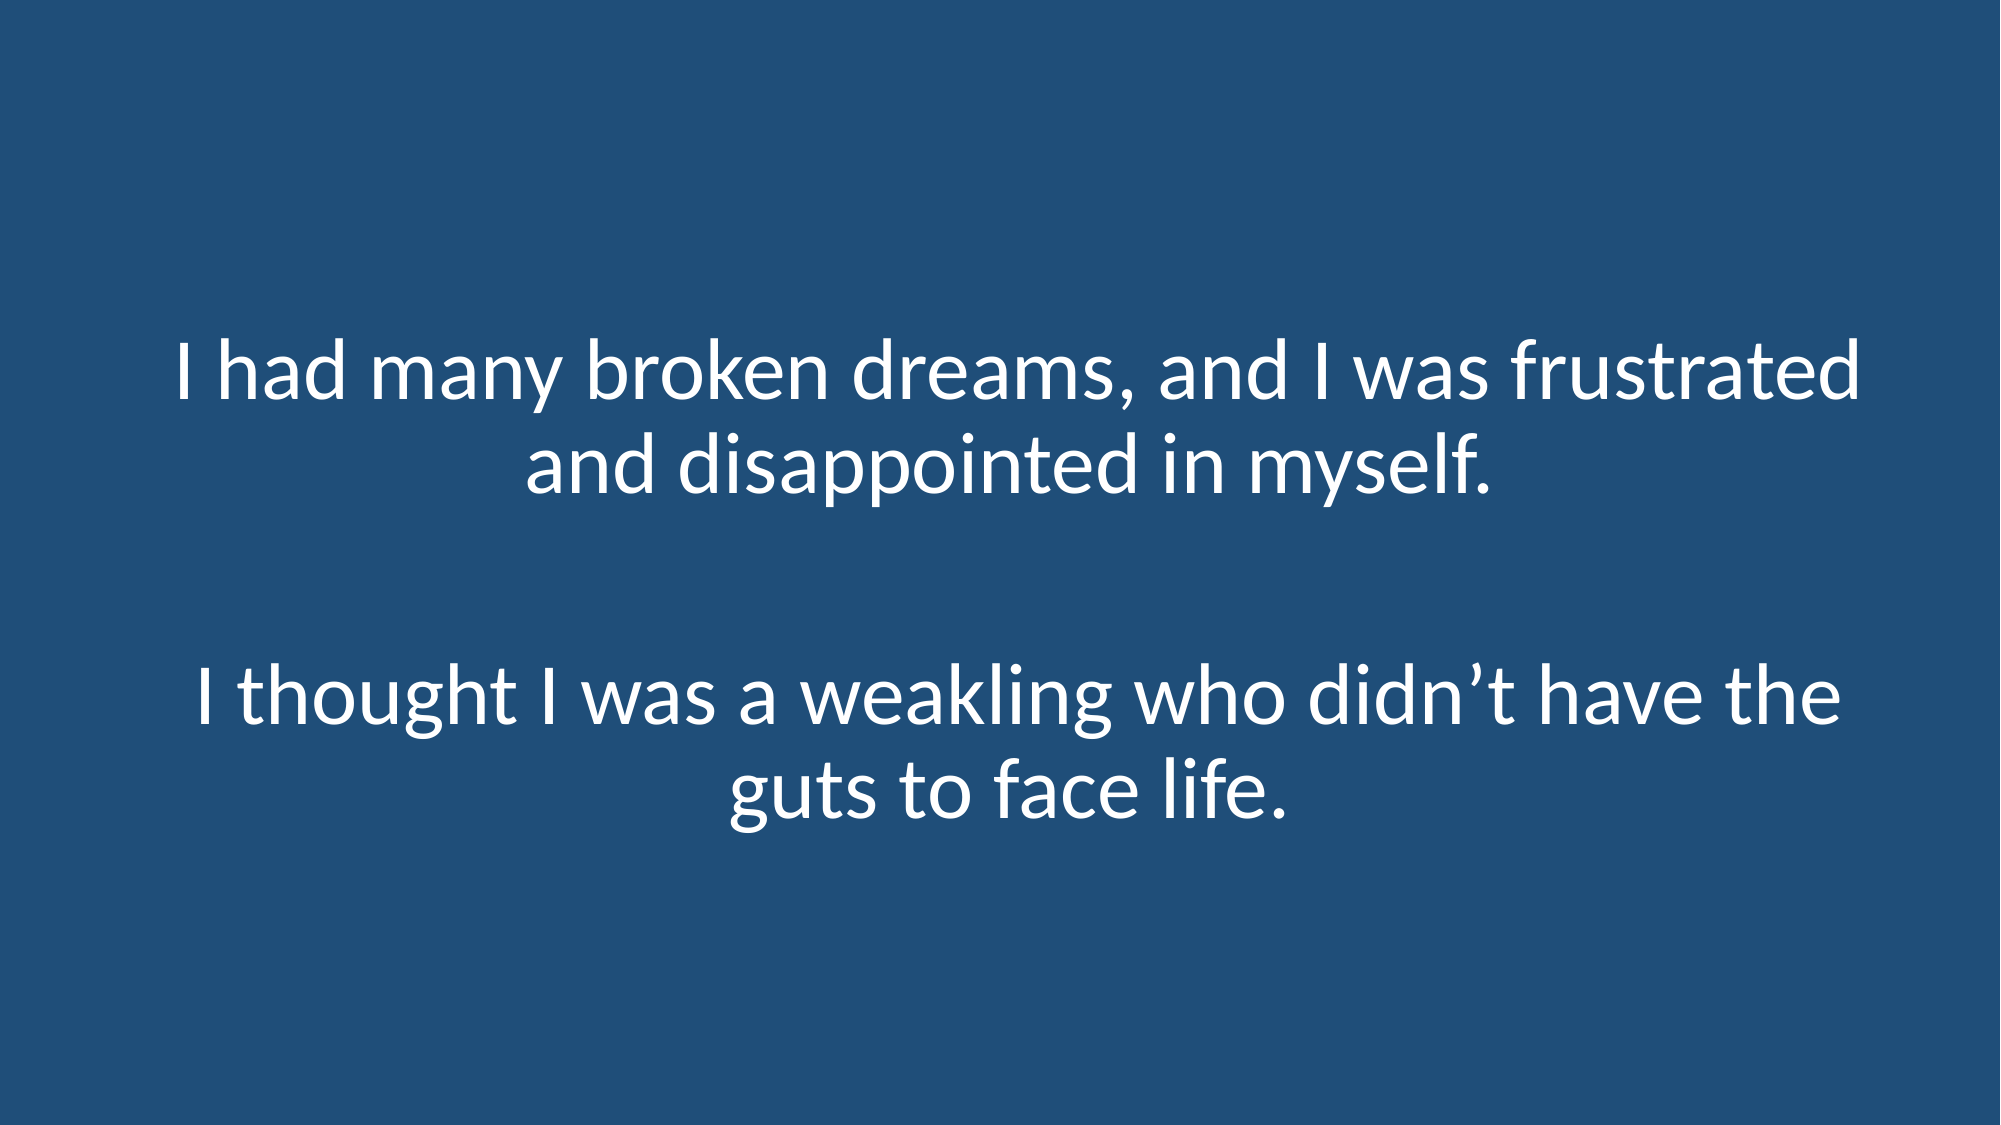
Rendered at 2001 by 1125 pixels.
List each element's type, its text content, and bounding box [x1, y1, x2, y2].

list I had many broken dreams, and I was frustrated and disappointed in myself. I thought I was a weakling who didn’t have the guts to face life. [129, 316, 1910, 652]
